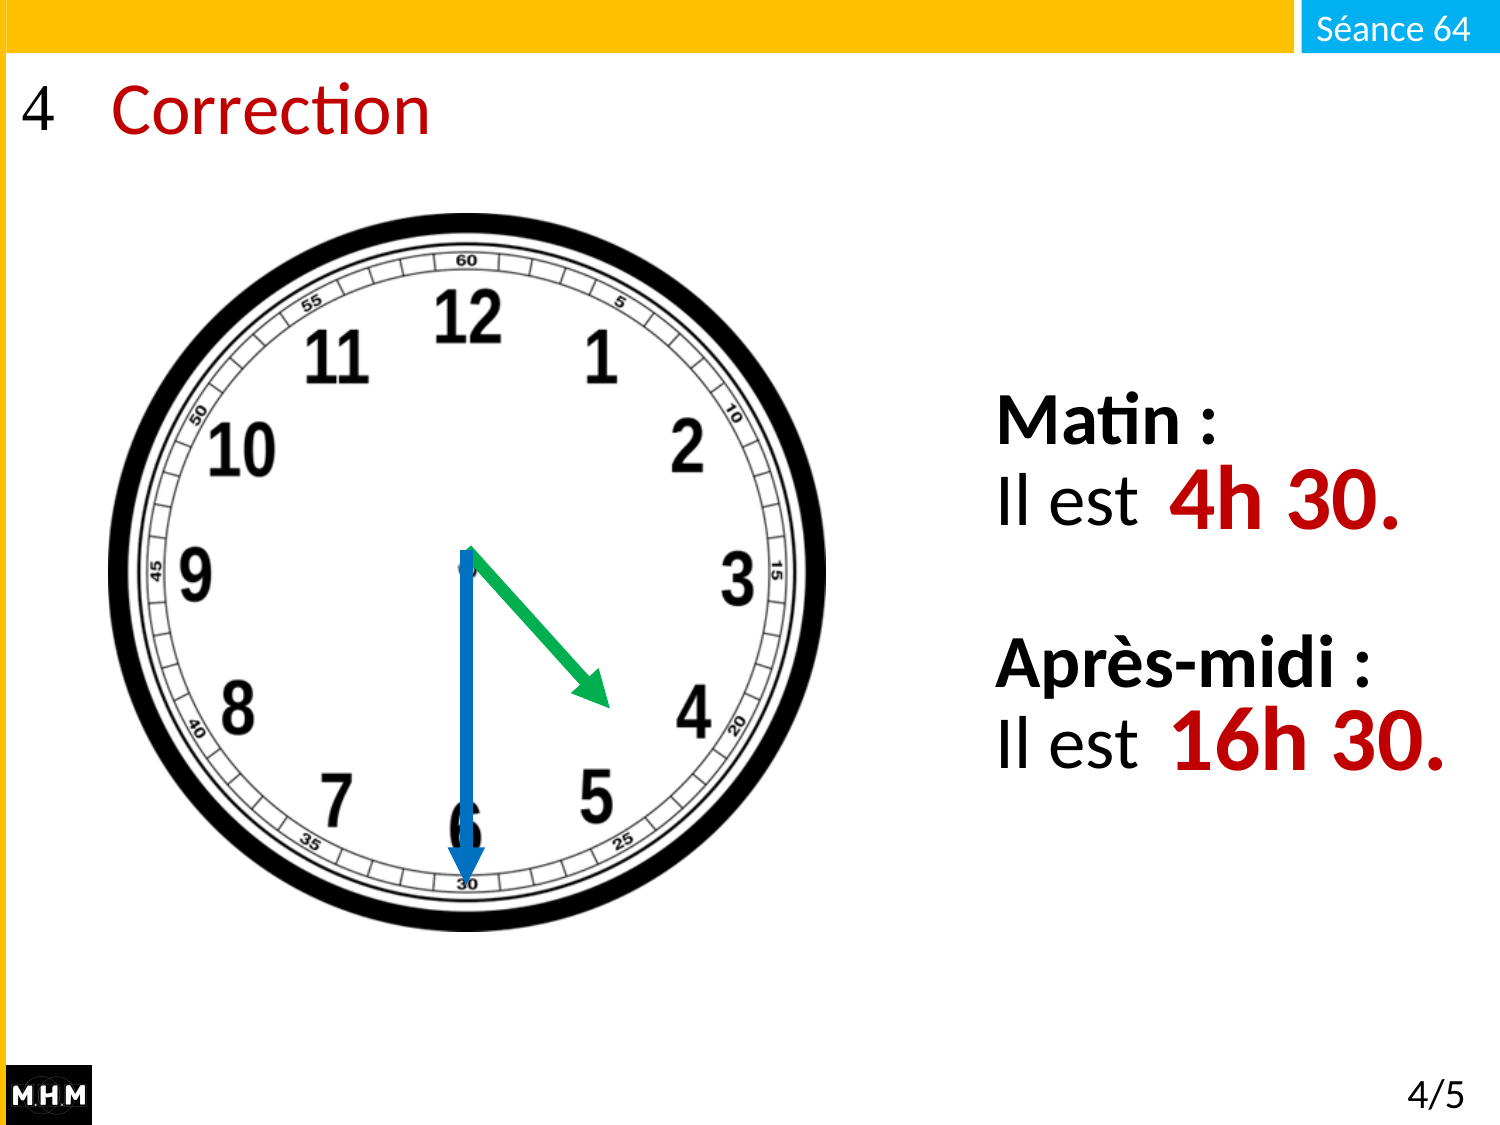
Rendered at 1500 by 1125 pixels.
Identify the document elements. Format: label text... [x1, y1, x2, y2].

title Correction [96, 60, 1391, 160]
picture [108, 213, 826, 932]
text_box 16h 30. [1138, 691, 1478, 791]
picture [6, 1065, 92, 1125]
text_box 4h 30. [1145, 450, 1428, 550]
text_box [467, 549, 610, 709]
text_box Matin : Il est . . . h. Après-midi : Il est . . . h. [980, 301, 1500, 863]
list 4/5 [1373, 1064, 1500, 1125]
